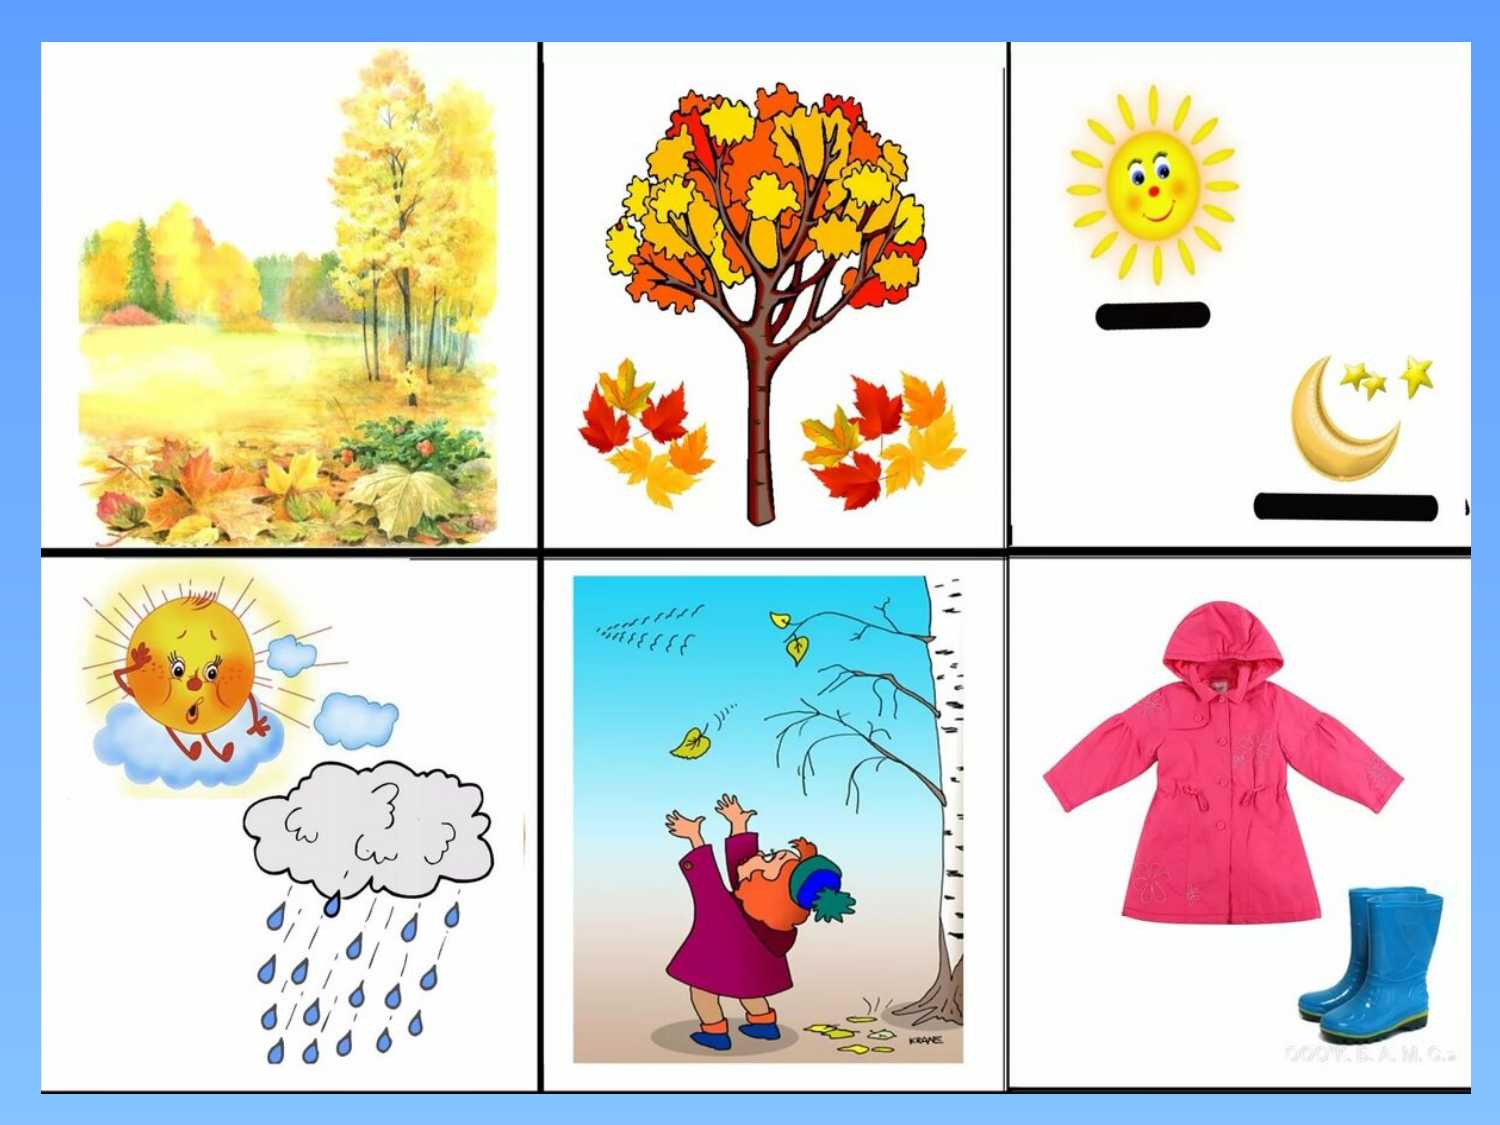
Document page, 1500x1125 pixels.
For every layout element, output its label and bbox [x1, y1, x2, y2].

picture [41, 42, 1471, 1095]
